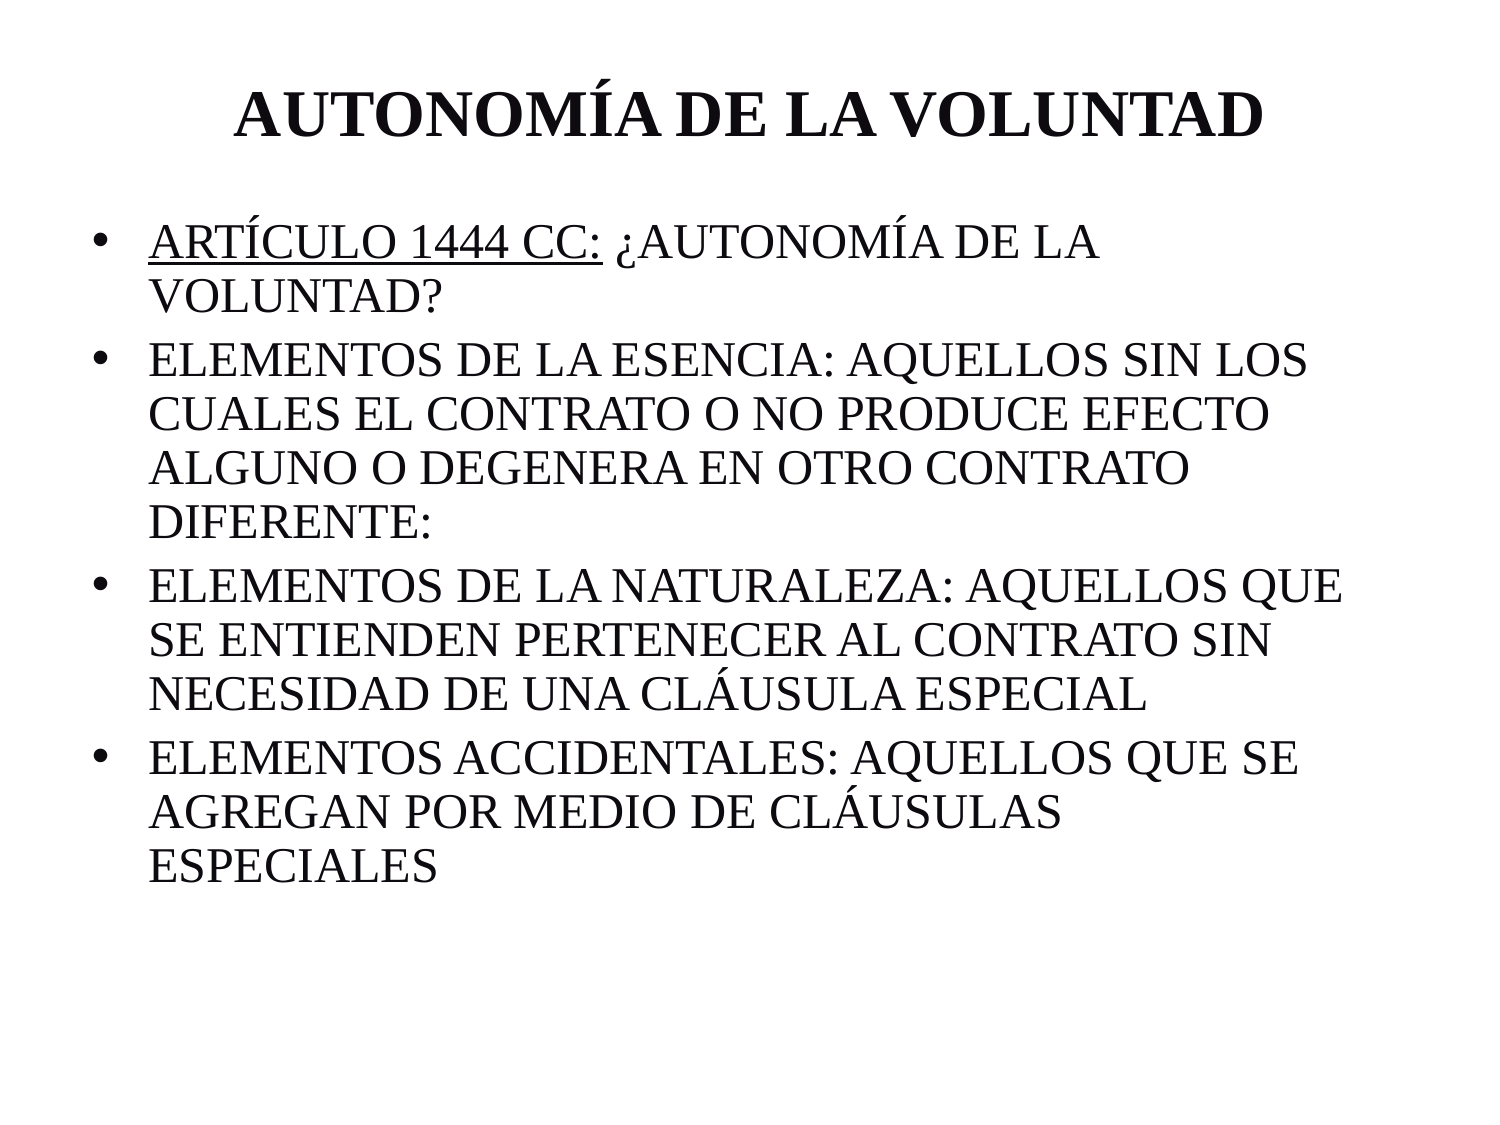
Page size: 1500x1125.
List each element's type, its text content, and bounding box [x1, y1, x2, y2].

text_box AUTONOMÍA DE LA VOLUNTAD [74, 62, 1425, 173]
list ARTÍCULO 1444 CC: ¿AUTONOMÍA DE LA VOLUNTAD? ELEMENTOS DE LA ESENCIA: AQUELLOS SIN LOS CUALES EL CONTRATO O NO PRODUCE EFECTO ALGUNO O DEGENERA EN OTRO CONTRATO DIFERENTE: ELEMENTOS DE LA NATURALEZA: AQUELLOS QUE SE ENTIENDEN PERTENECER AL CONTRATO SIN NECESIDAD DE UNA CLÁUSULA ESPECIAL ELEMENTOS ACCIDENTALES: AQUELLOS QUE SE AGREGAN POR MEDIO DE CLÁUSULAS ESPECIALES [76, 208, 1365, 1000]
